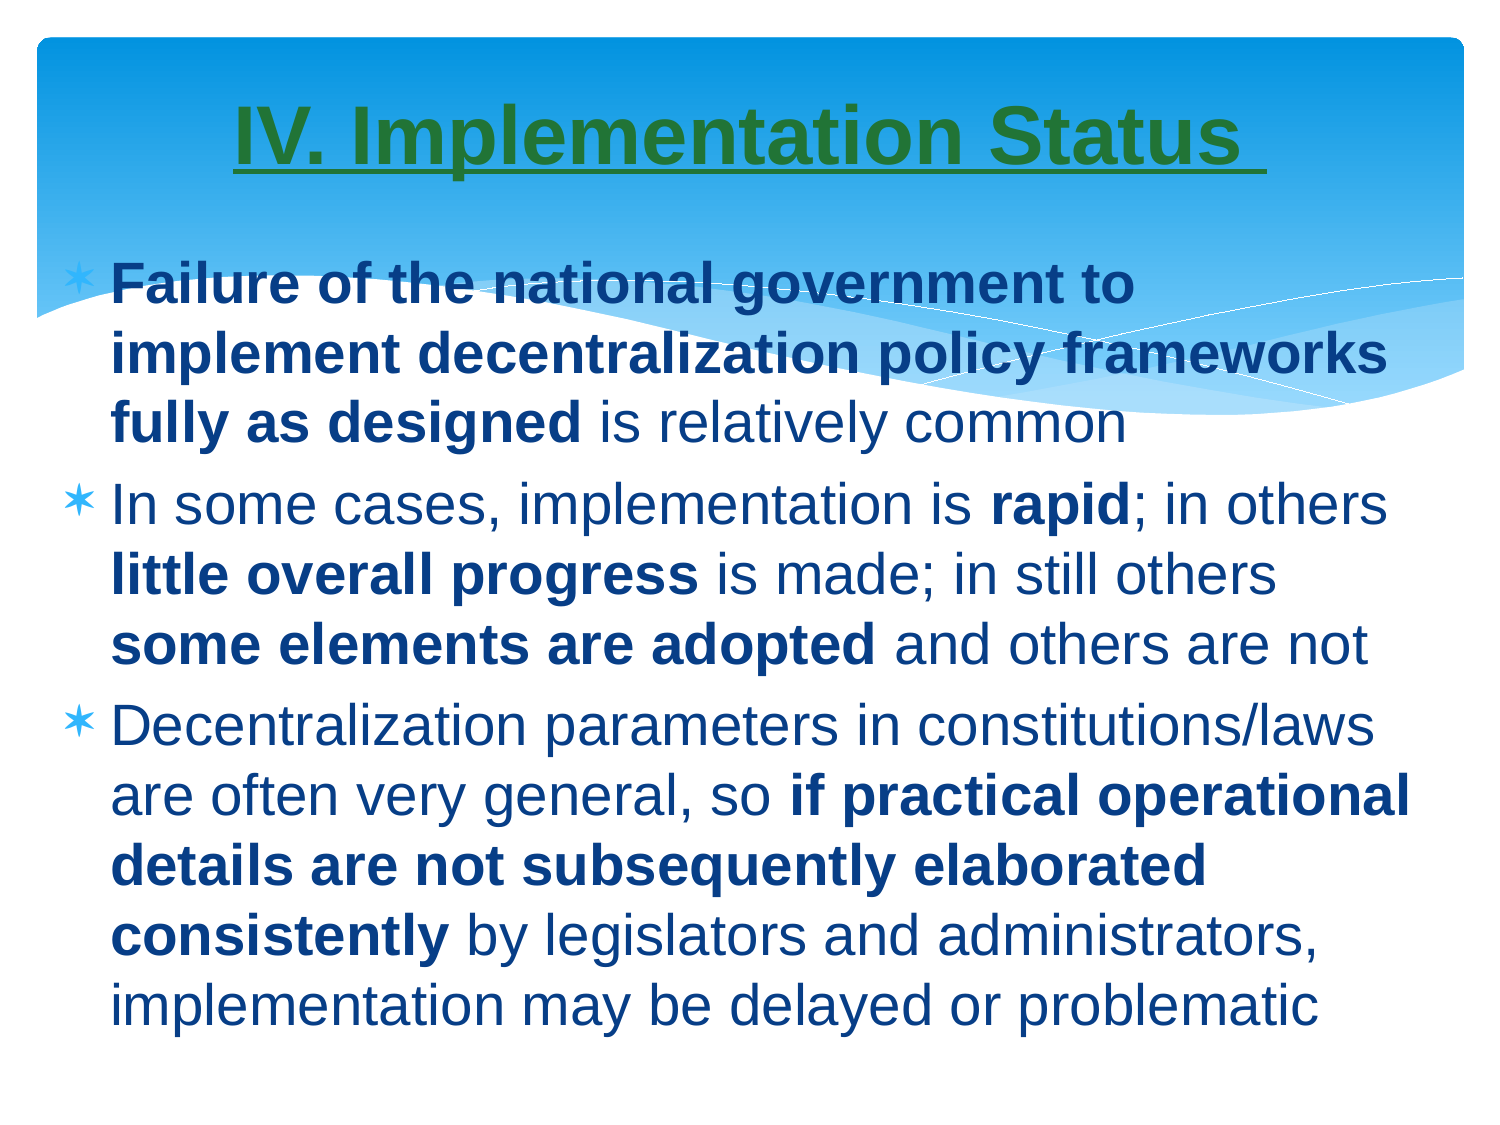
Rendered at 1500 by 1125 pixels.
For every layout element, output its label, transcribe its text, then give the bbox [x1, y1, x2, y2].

list Failure of the national government to implement decentralization policy frameworks fully as designed is relatively common In some cases, implementation is rapid; in others little overall progress is made; in still others some elements are adopted and others are not Decentralization parameters in constitutions/laws are often very general, so if practical operational details are not subsequently elaborated consistently by legislators and administrators, implementation may be delayed or problematic [50, 237, 1450, 1100]
title IV. Implementation Status [112, 50, 1388, 213]
